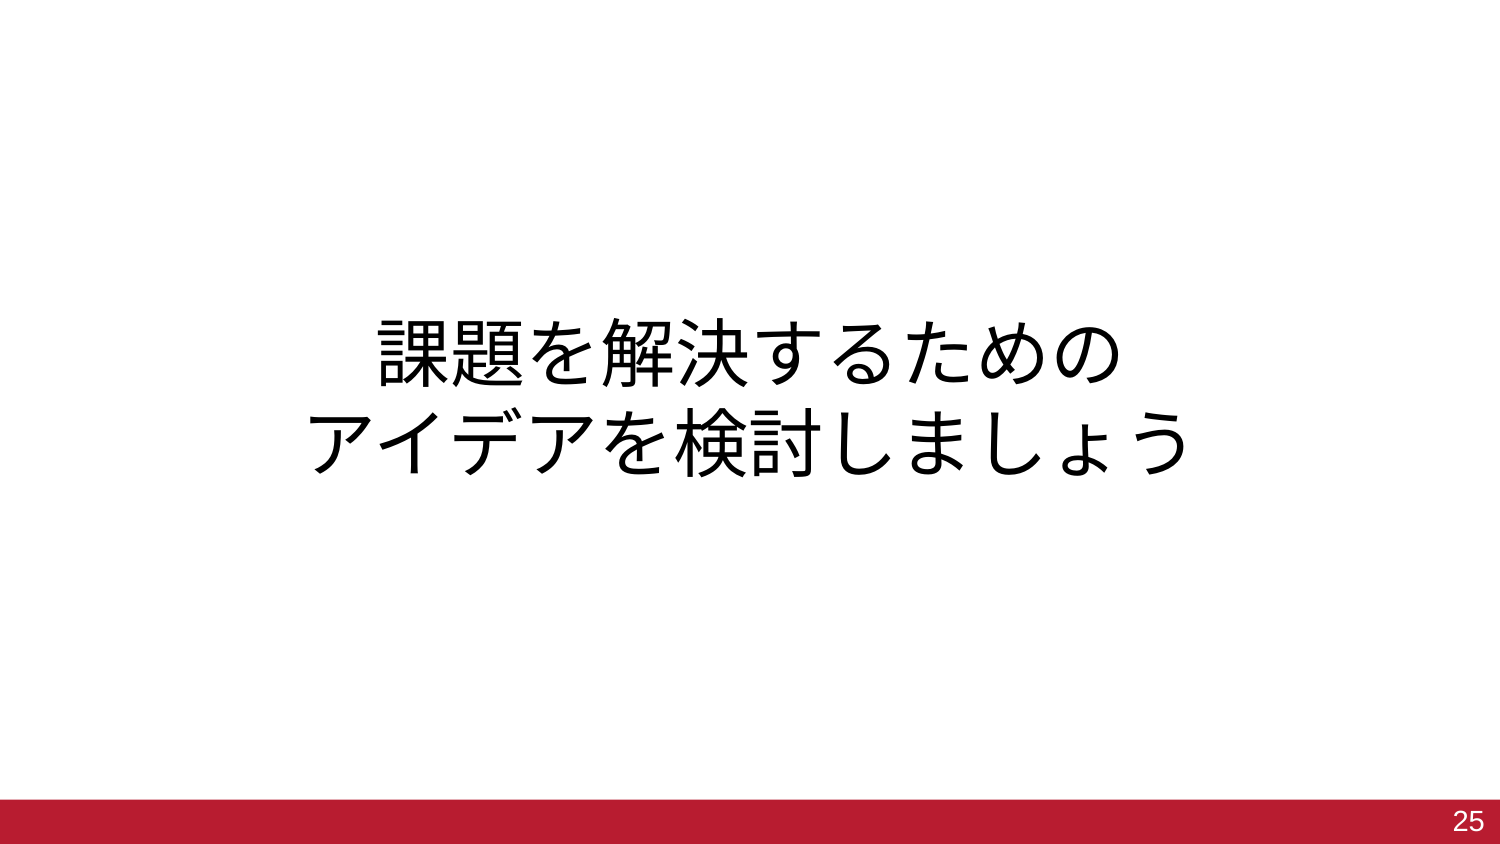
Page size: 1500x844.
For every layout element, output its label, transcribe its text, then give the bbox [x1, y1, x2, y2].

slide_number 25 [1416, 806, 1500, 844]
title 課題を解決するための アイデアを検討しましょう [51, 327, 1449, 466]
